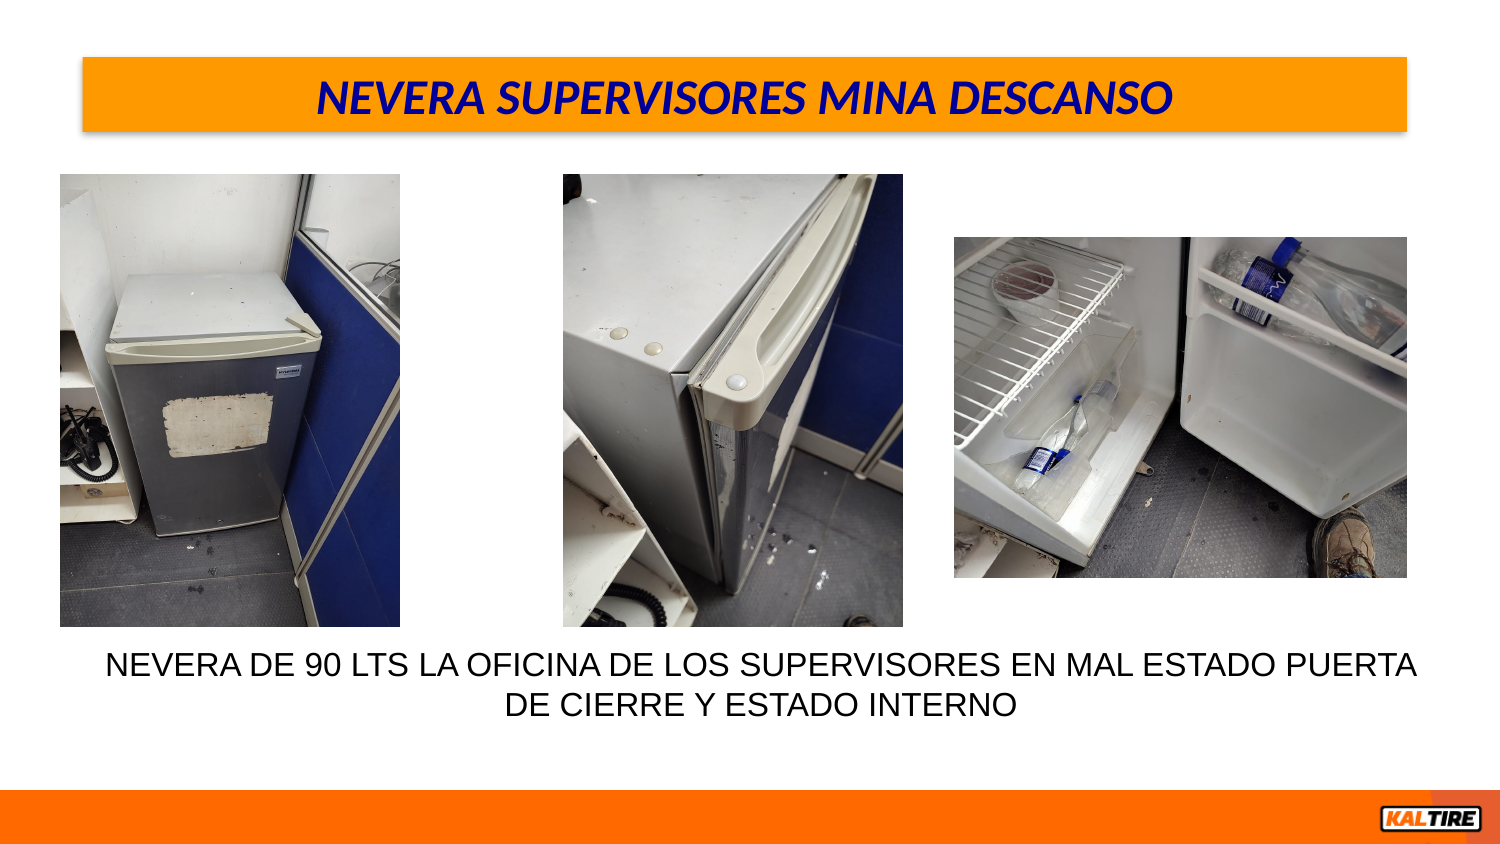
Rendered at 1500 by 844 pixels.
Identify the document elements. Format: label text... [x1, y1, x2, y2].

picture [59, 174, 400, 627]
picture [954, 237, 1408, 578]
picture [0, 790, 1500, 844]
text_box NEVERA DE 90 LTS LA OFICINA DE LOS SUPERVISORES EN MAL ESTADO PUERTA DE CIERRE Y ESTADO INTERNO [82, 636, 1440, 731]
picture [563, 174, 904, 628]
text_box NEVERA SUPERVISORES MINA DESCANSO [82, 57, 1407, 132]
